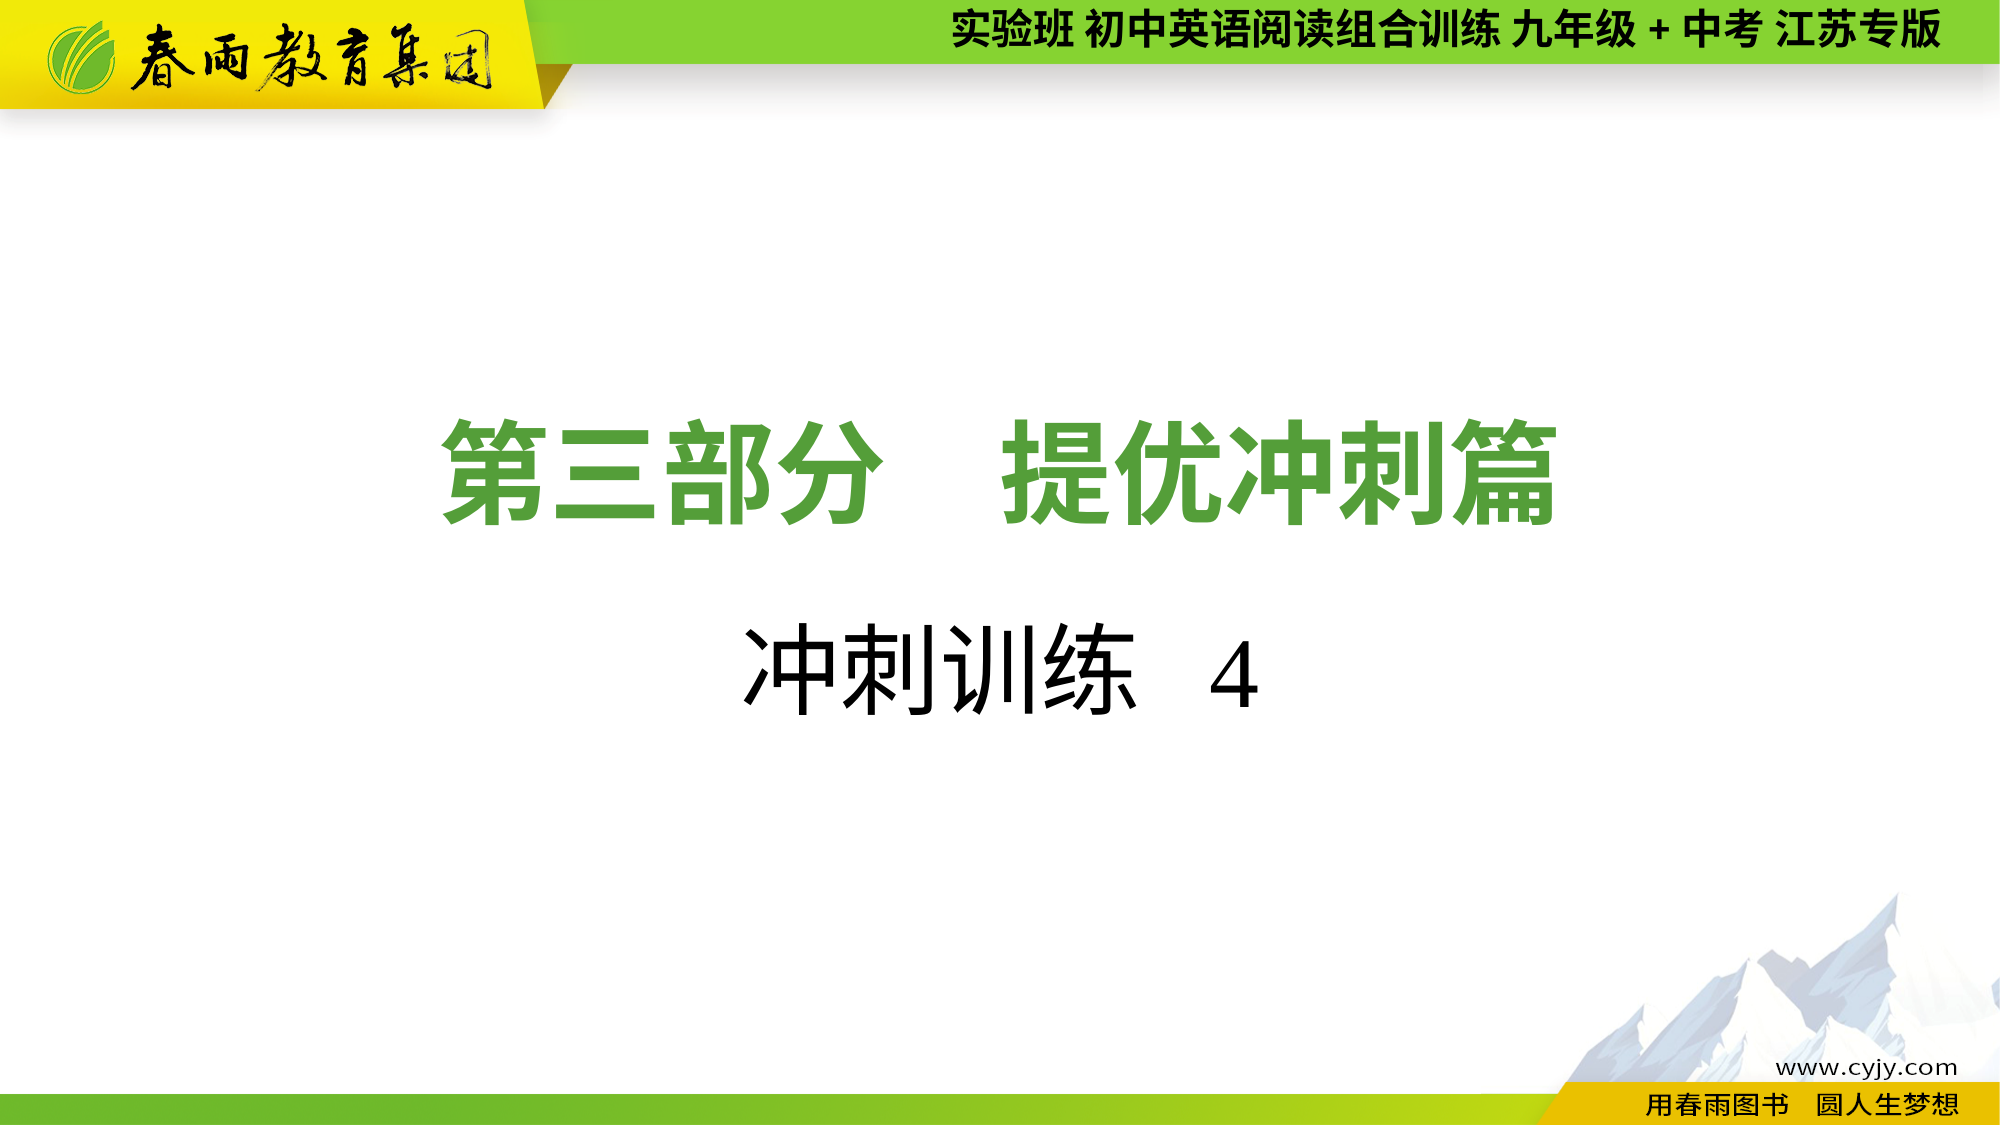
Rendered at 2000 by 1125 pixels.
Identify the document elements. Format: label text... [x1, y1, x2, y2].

text_box 第三部分 提优冲刺篇 [54, 327, 1946, 540]
text_box 冲刺训练 4 [54, 540, 1946, 736]
picture [0, 0, 2000, 1125]
